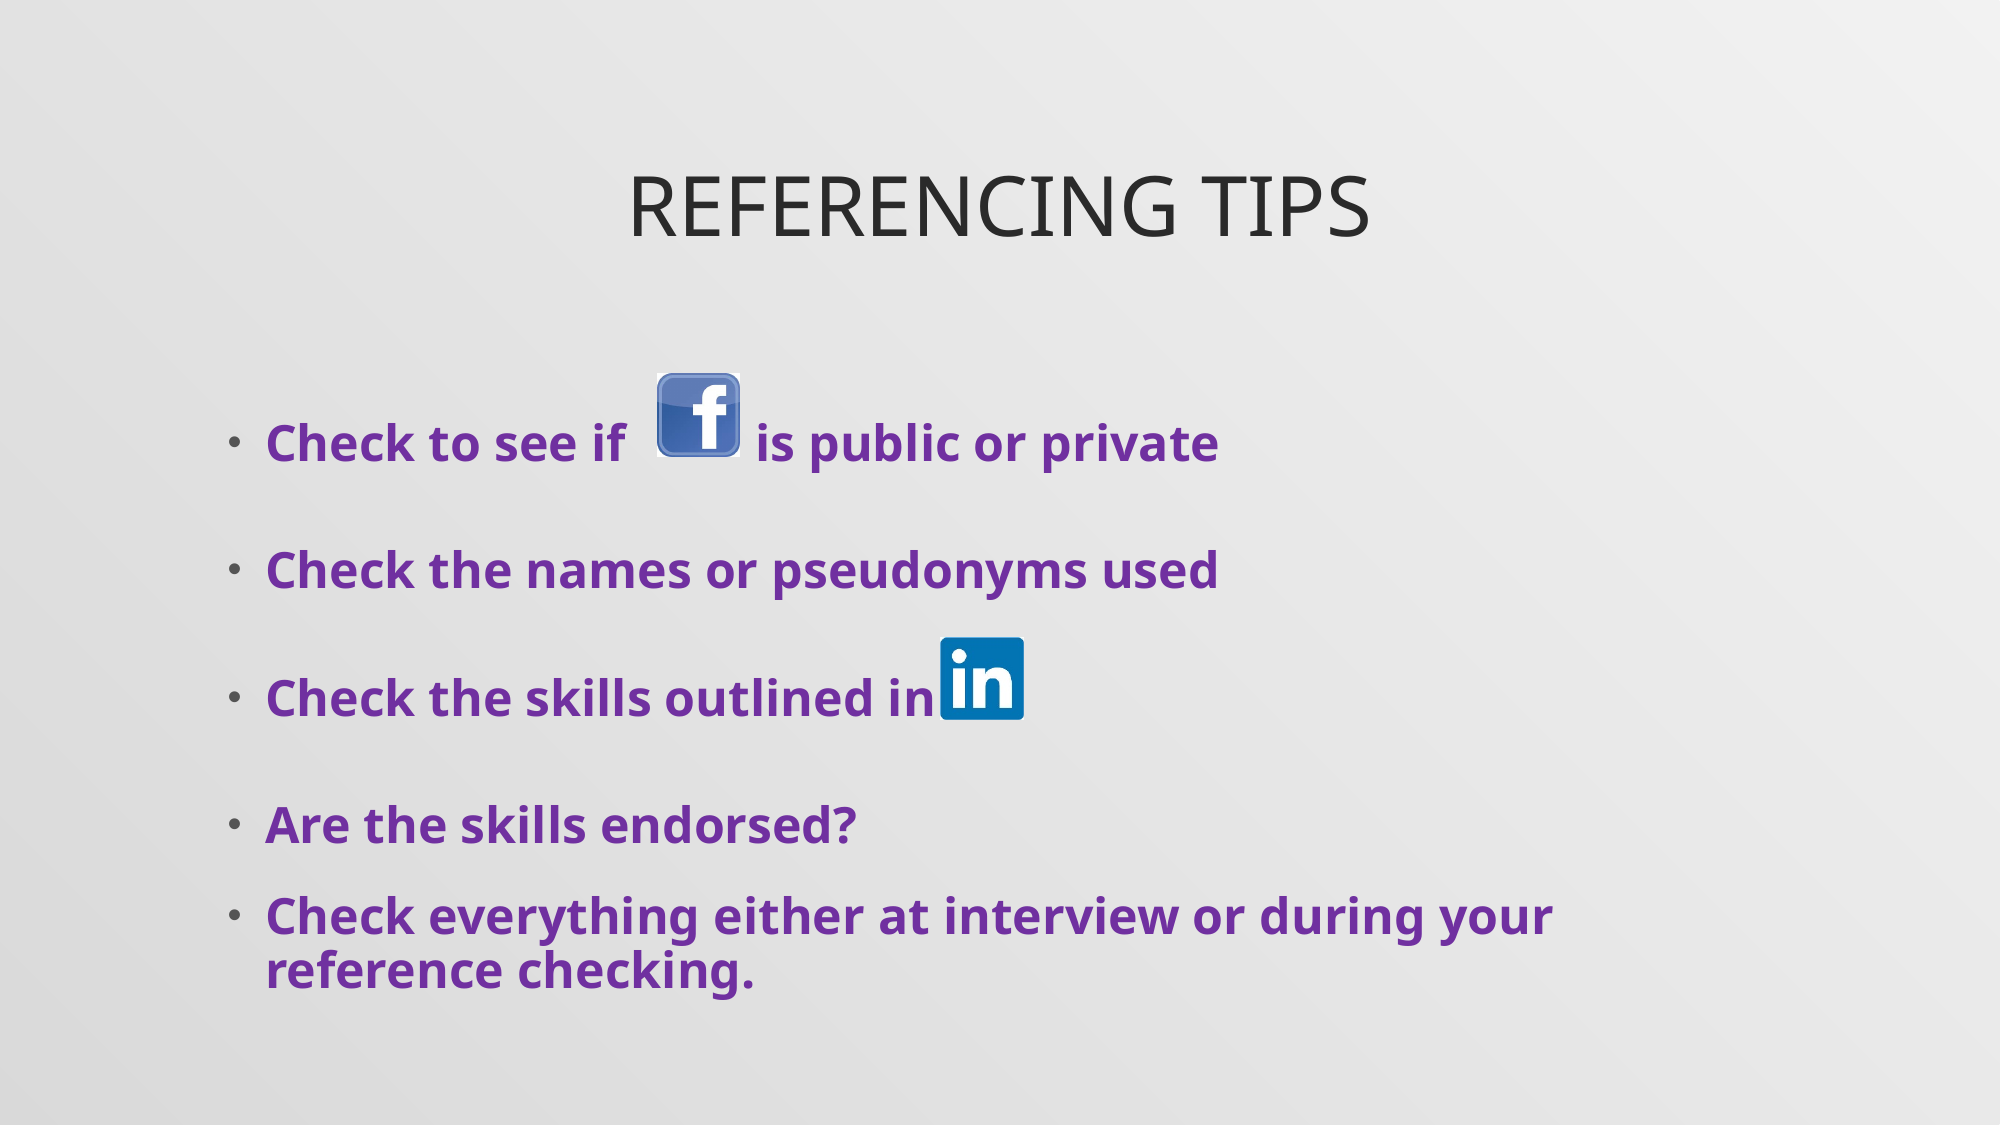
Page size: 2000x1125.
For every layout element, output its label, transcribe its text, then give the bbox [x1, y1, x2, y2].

picture [940, 637, 1024, 720]
title REFERENCING TIPS [199, 45, 1800, 263]
picture [657, 373, 740, 457]
list Check to see if is public or private Check the names or pseudonyms used Check the skills outlined in Are the skills endorsed? Check everything either at interview or during your reference checking. [205, 373, 1806, 1086]
